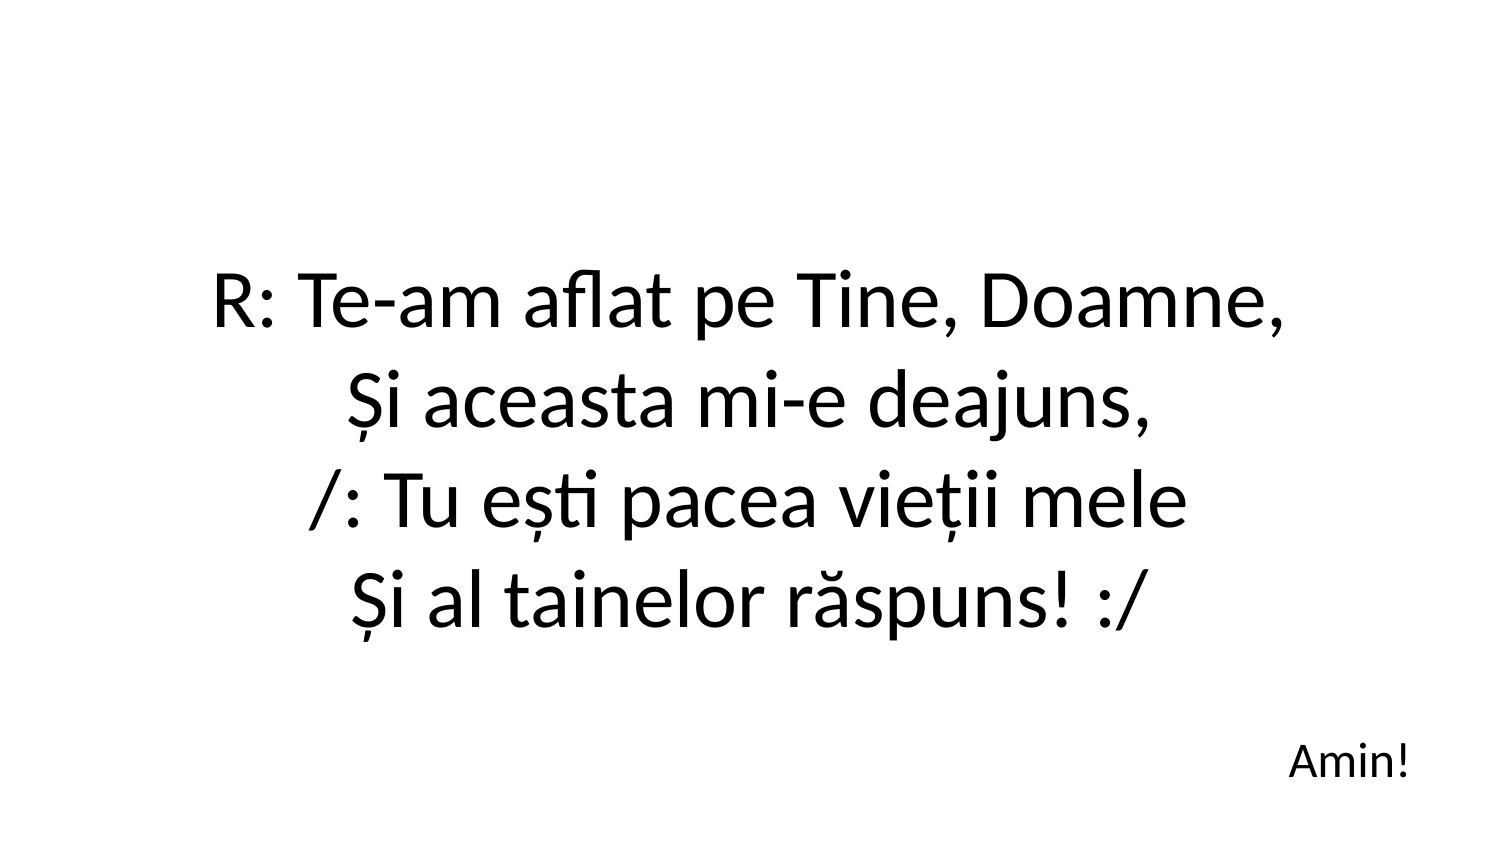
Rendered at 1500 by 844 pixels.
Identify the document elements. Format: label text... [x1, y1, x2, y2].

text_box Amin! [1273, 674, 1427, 795]
text_box R: Te-am aflat pe Tine, Doamne, Și aceasta mi-e deajuns, /: Tu ești pacea vieții mele Și al tainelor răspuns! :/ [196, 192, 1304, 652]
